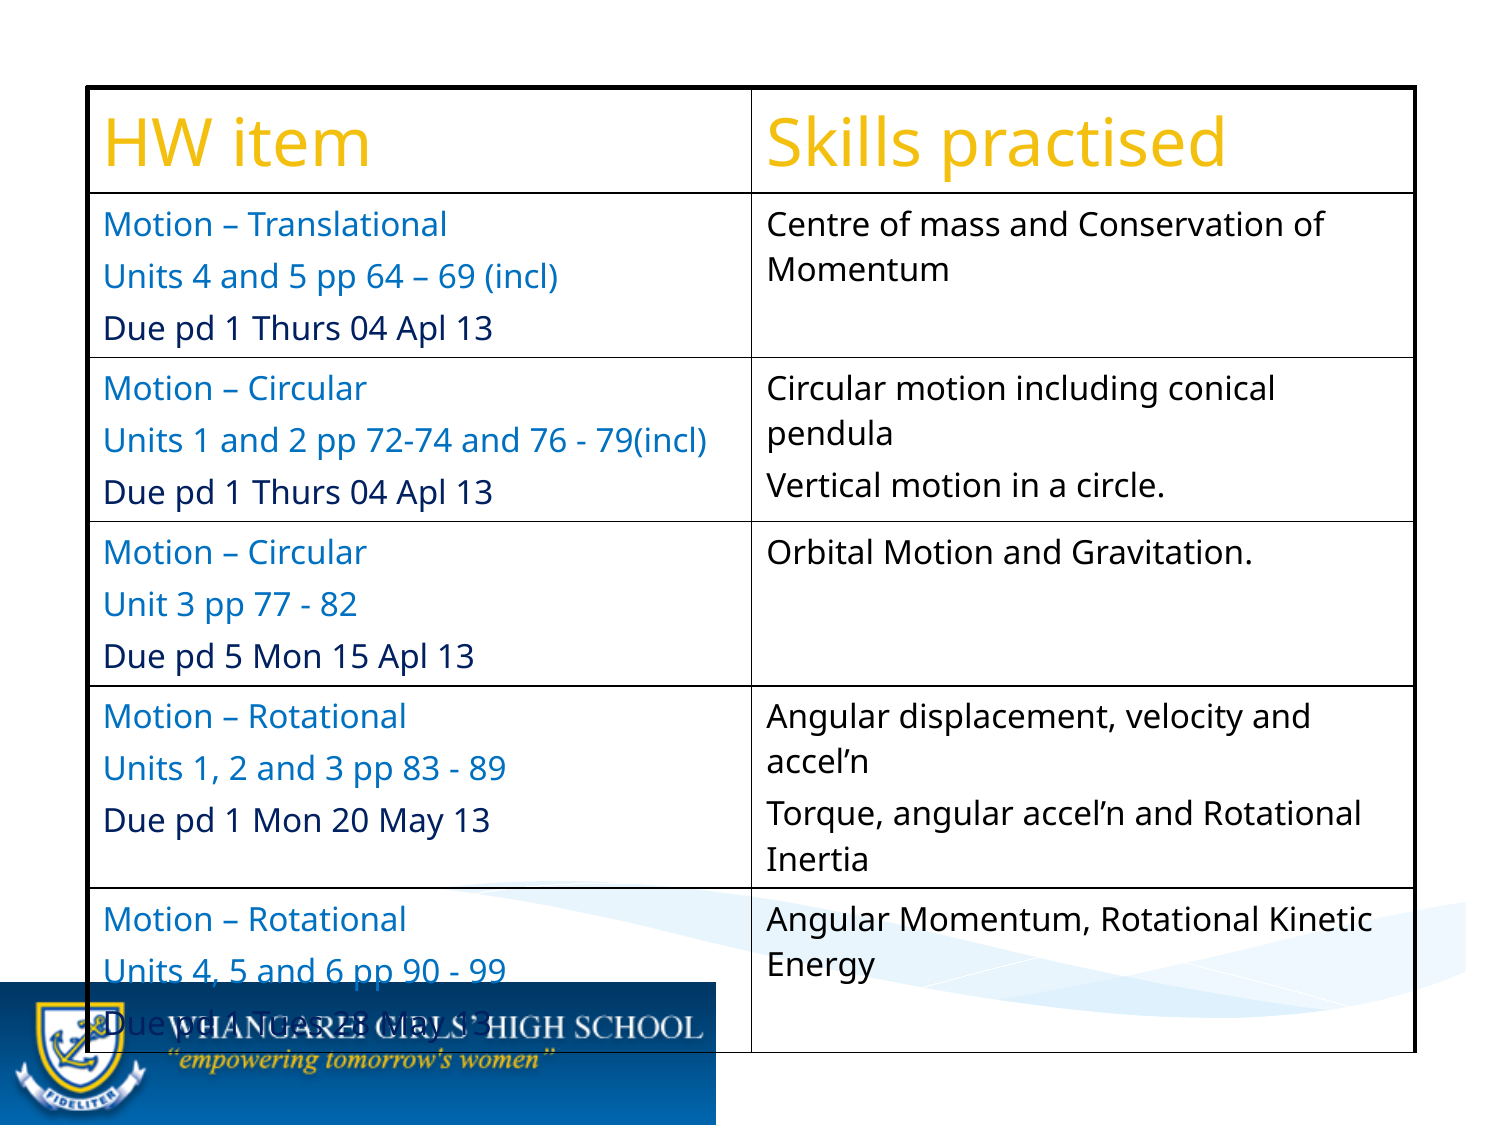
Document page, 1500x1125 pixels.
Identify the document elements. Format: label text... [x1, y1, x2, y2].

table_cell Orbital Motion and Gravitation. [752, 522, 1413, 685]
table_header Skills practised [752, 90, 1413, 192]
picture [0, 982, 716, 1125]
table_cell Angular displacement, velocity and accel’n Torque, angular accel’n and Rotational Inertia [752, 687, 1413, 887]
table_cell Motion – Translational Units 4 and 5 pp 64 – 69 (incl) Due pd 1 Thurs 04 Apl 13 [90, 194, 751, 357]
table_cell Motion – Rotational Units 4, 5 and 6 pp 90 - 99 Due pd 1 Tues 28 May 13 [90, 889, 751, 1052]
table_cell Motion – Circular Units 1 and 2 pp 72-74 and 76 - 79(incl) Due pd 1 Thurs 04 Apl 13 [90, 358, 751, 521]
table_cell Centre of mass and Conservation of Momentum [752, 194, 1413, 357]
table_cell Motion – Rotational Units 1, 2 and 3 pp 83 - 89 Due pd 1 Mon 20 May 13 [90, 687, 751, 887]
table_cell Circular motion including conical pendula Vertical motion in a circle. [752, 358, 1413, 521]
table_cell Angular Momentum, Rotational Kinetic Energy [752, 889, 1413, 1052]
table_cell Motion – Circular Unit 3 pp 77 - 82 Due pd 5 Mon 15 Apl 13 [90, 522, 751, 685]
table_header HW item [90, 90, 751, 192]
